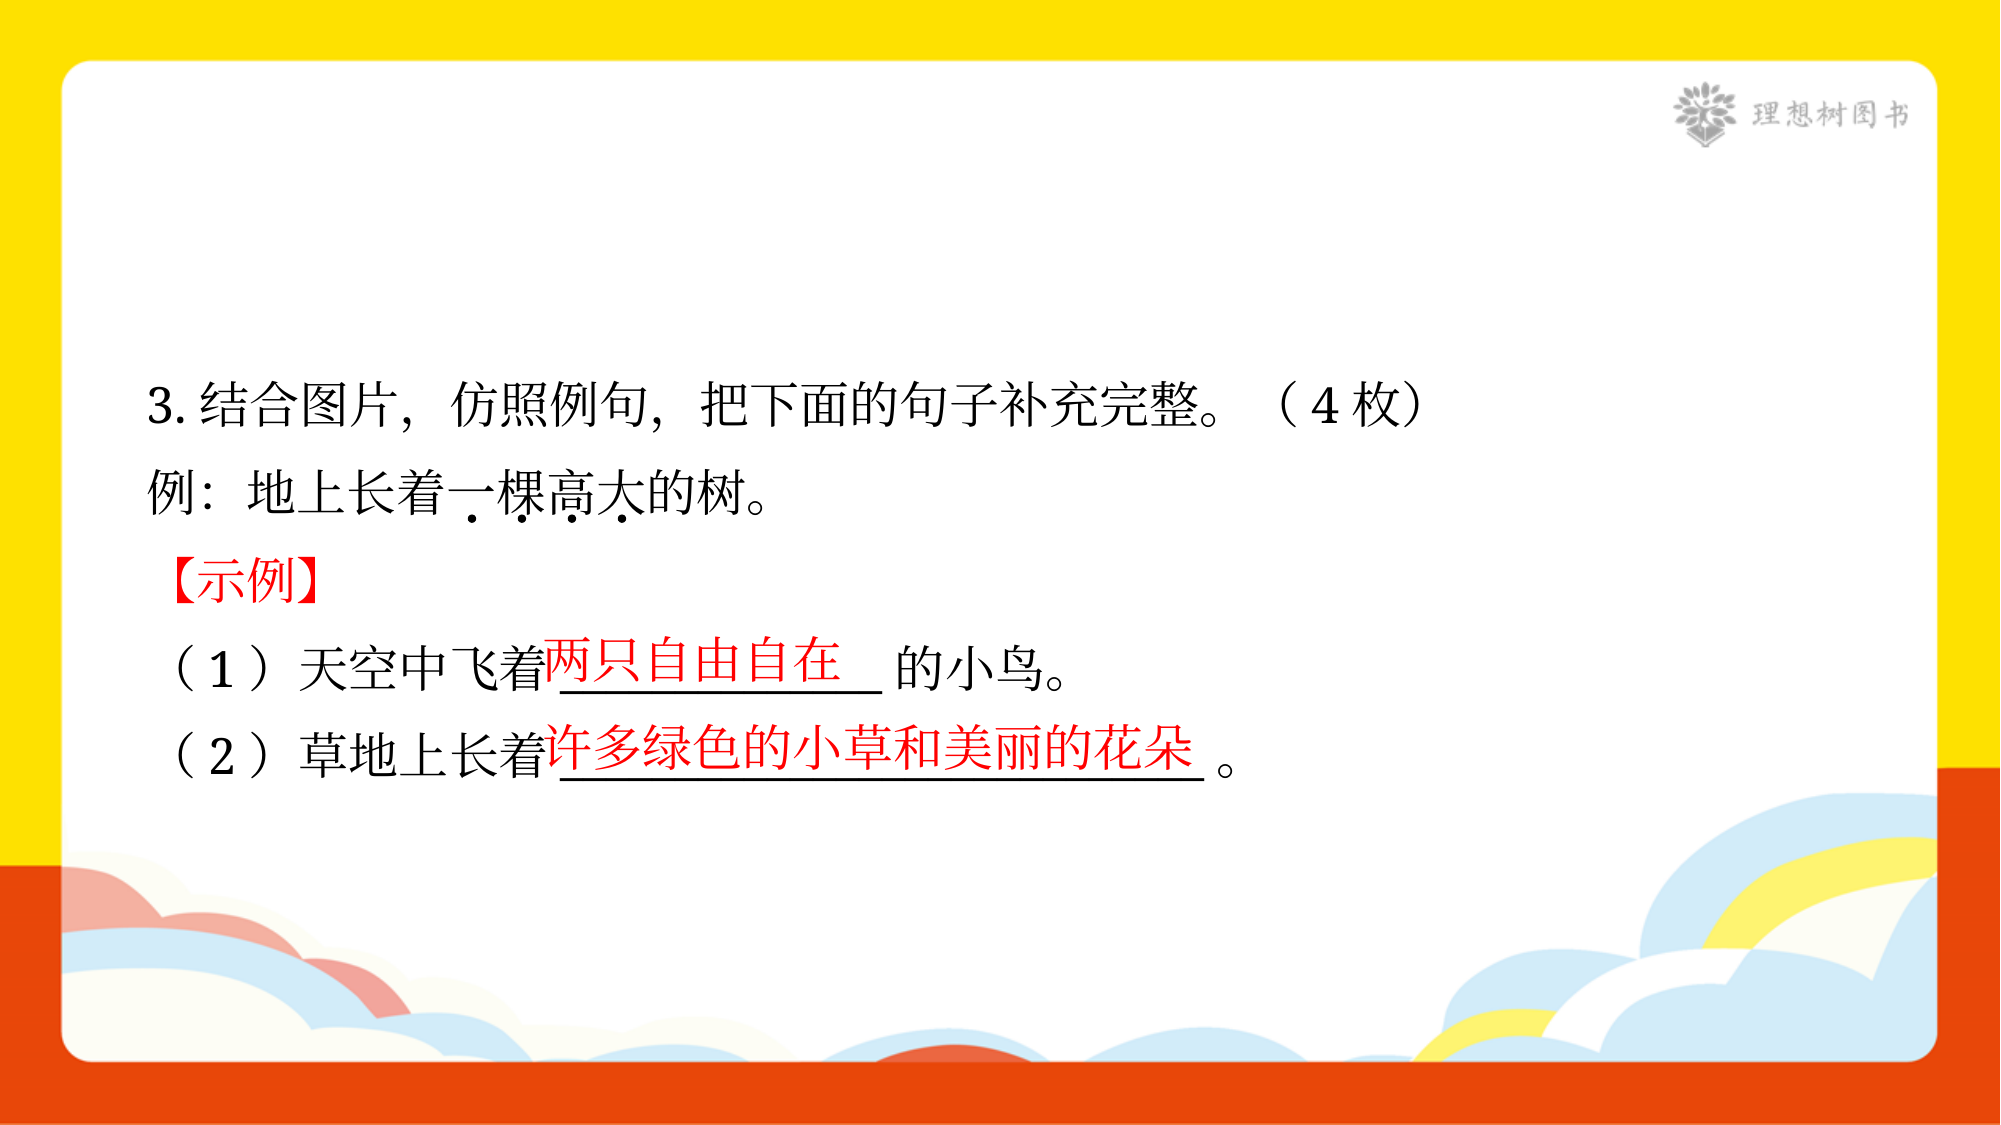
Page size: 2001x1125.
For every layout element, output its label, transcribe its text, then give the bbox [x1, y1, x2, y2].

picture [0, 0, 2000, 1125]
text_box 两只自由自在 [524, 601, 861, 680]
text_box 3.结合图片，仿照例句，把下面的句子补充完整。（4枚） 例：地上长着一棵高大的树。 [146, 341, 1851, 512]
text_box [567, 514, 577, 523]
text_box （1）天空中飞着______________的小鸟。 [146, 609, 1851, 688]
text_box [467, 514, 477, 523]
text_box 【示例】 [146, 521, 1851, 600]
text_box [617, 514, 627, 523]
text_box 许多绿色的小草和美丽的花朵 [524, 689, 1211, 767]
text_box （2）草地上长着____________________________。 [146, 697, 1851, 776]
text_box [517, 514, 527, 523]
